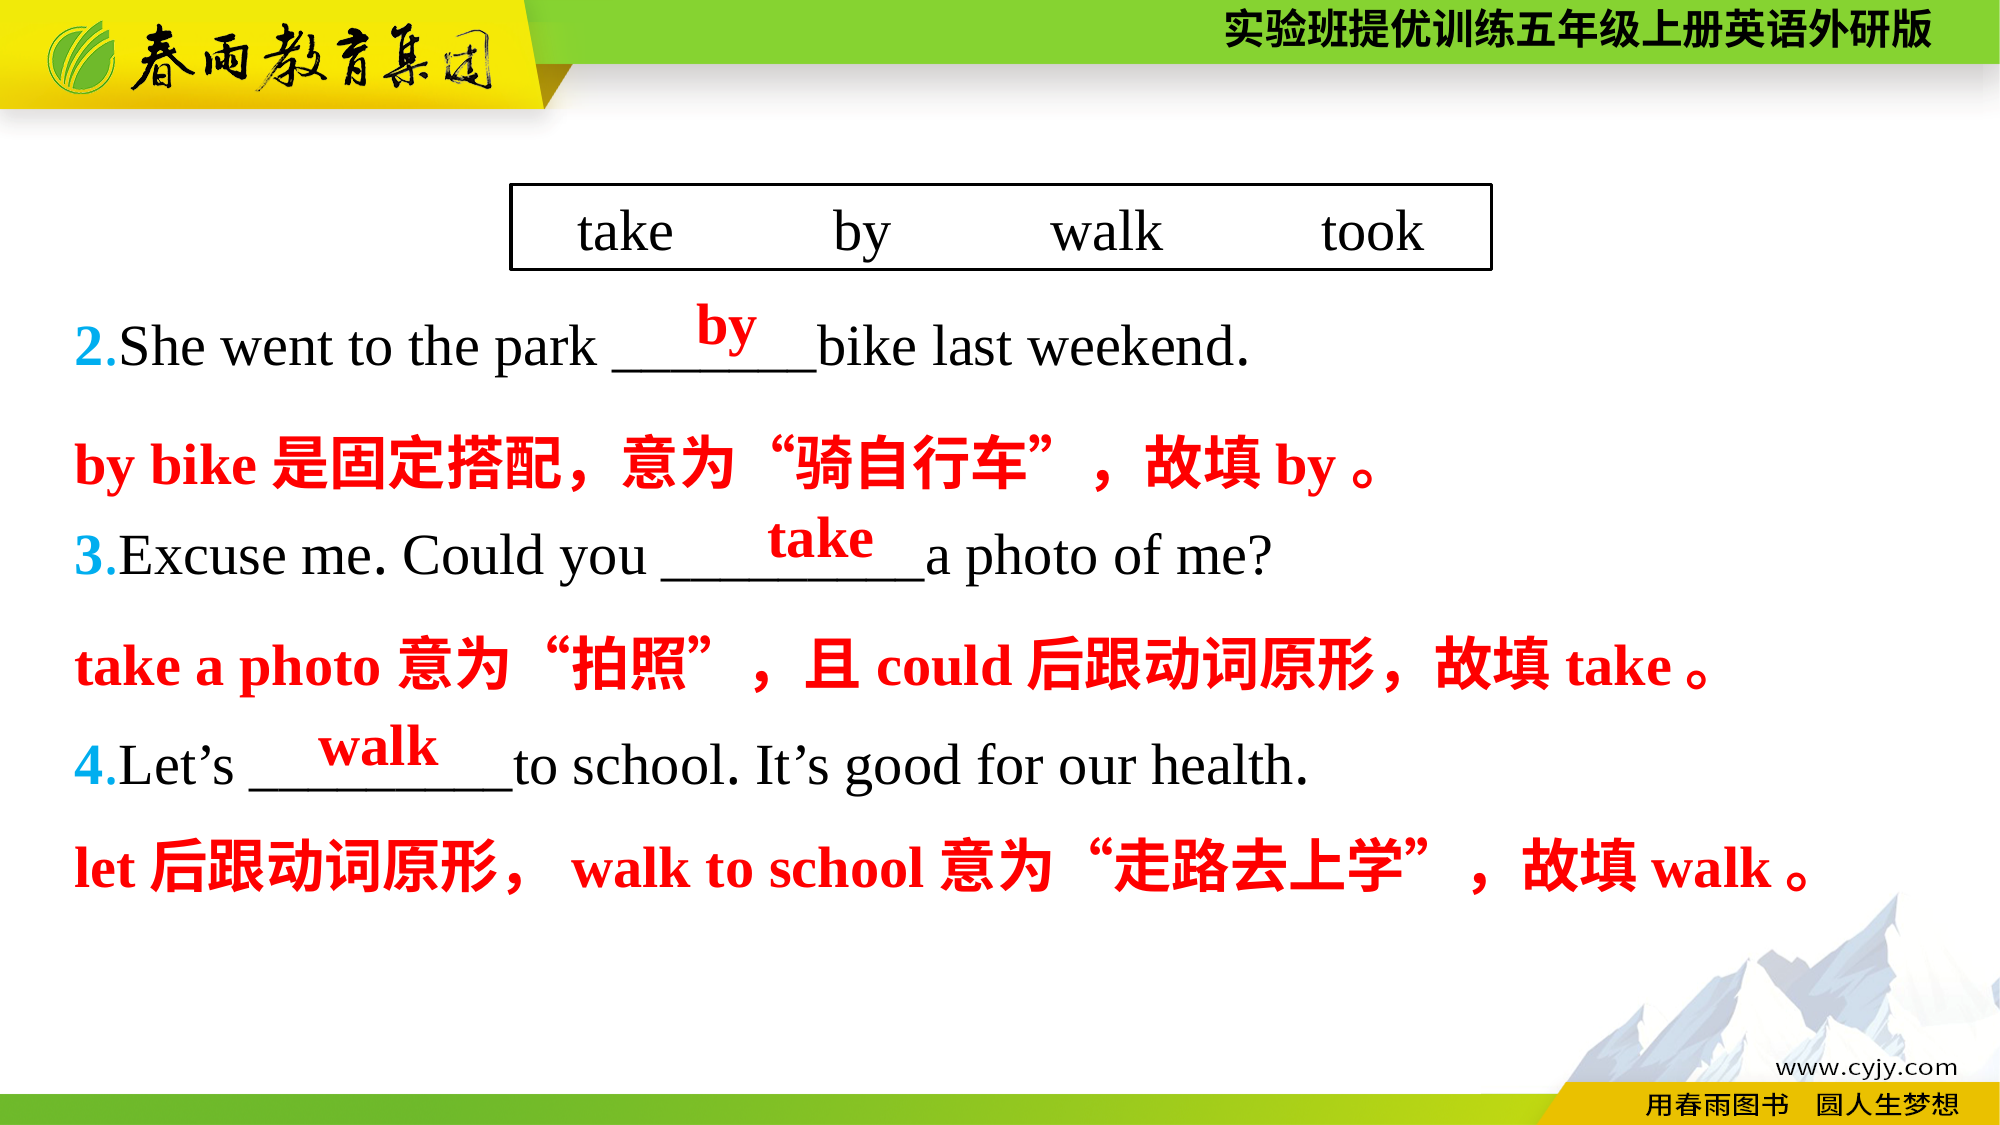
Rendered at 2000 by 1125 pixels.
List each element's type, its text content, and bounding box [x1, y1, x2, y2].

text_box take [752, 491, 890, 577]
text_box take a photo意为“拍照”，且could后跟动词原形，故填take。 [59, 584, 1944, 705]
list 2.She went to the park _______bike last weekend. 3.Excuse me. Could you _________a photo of me? 4.Let’s _________to school. It’s good for our health. [59, 705, 1944, 786]
list 2.She went to the park _______bike last weekend. 3.Excuse me. Could you _________a photo of me? 4.Let’s _________to school. It’s good for our health. [59, 504, 1944, 584]
picture [0, 0, 2000, 1125]
text_box let后跟动词原形，walk to school意为“走路去上学”，故填walk。 [59, 786, 1944, 907]
text_box by bike是固定搭配，意为“骑自行车”，故填by。 [59, 383, 1944, 504]
text_box by [681, 278, 773, 364]
text_box walk [303, 699, 454, 785]
text_box take by walk took [511, 184, 1492, 270]
list 2.She went to the park _______bike last weekend. 3.Excuse me. Could you _________a photo of me? 4.Let’s _________to school. It’s good for our health. [59, 264, 1944, 383]
